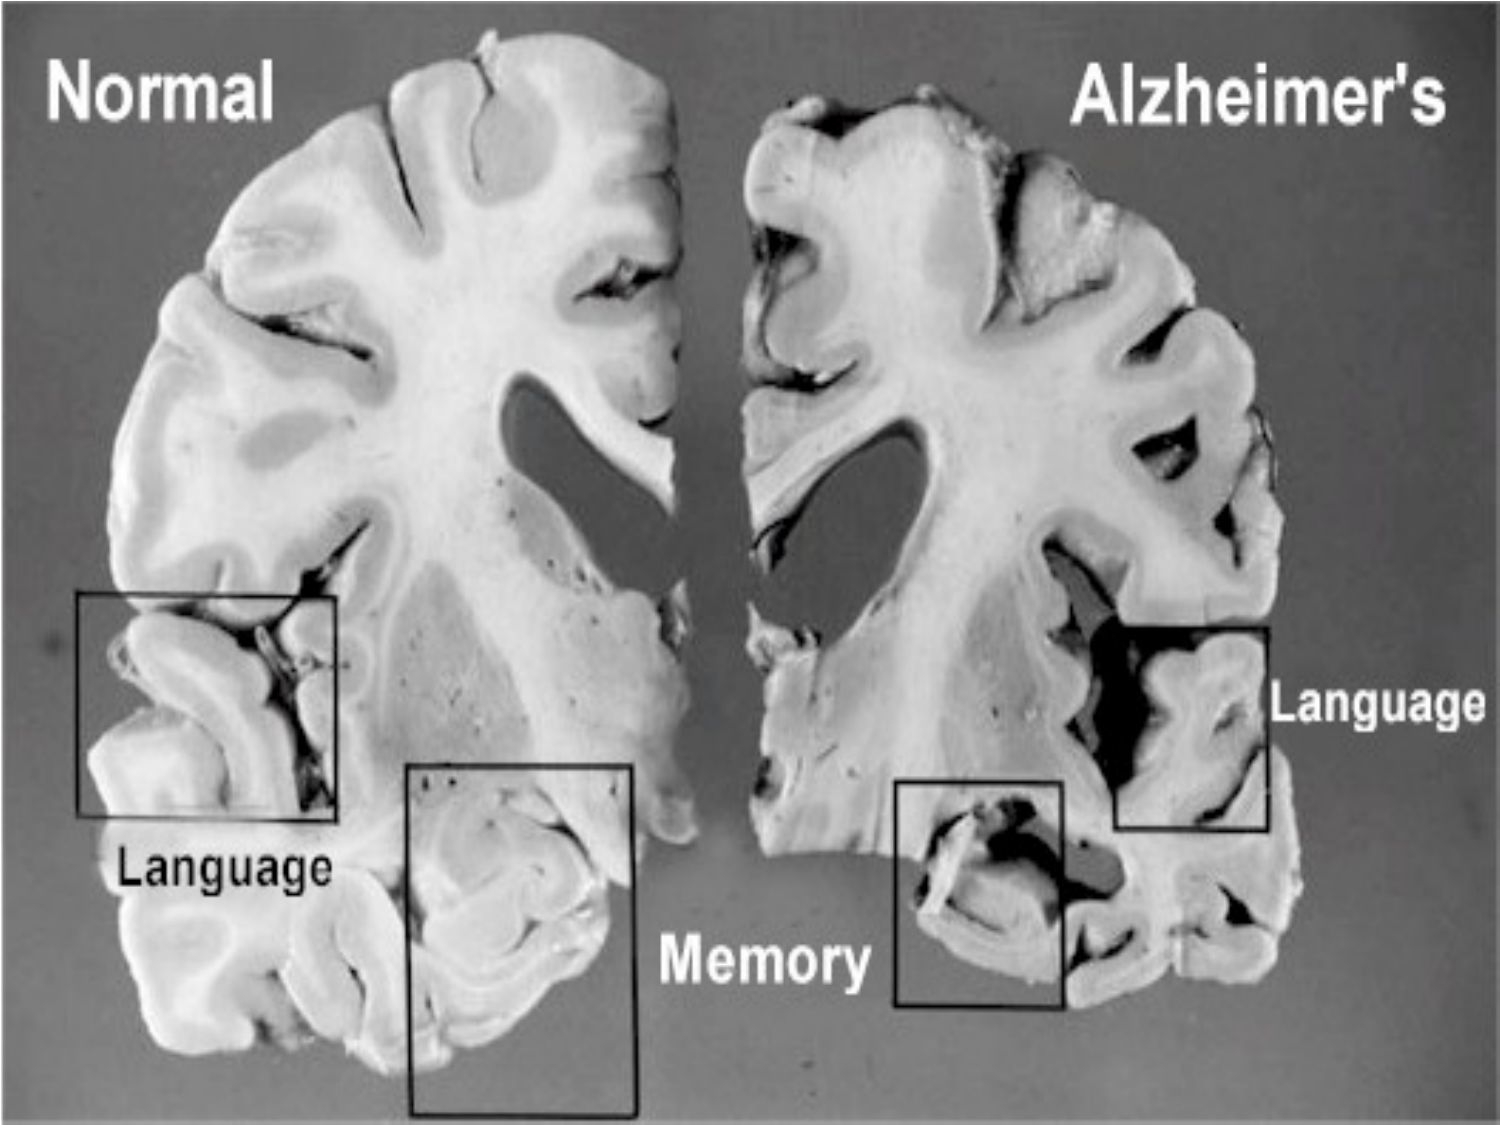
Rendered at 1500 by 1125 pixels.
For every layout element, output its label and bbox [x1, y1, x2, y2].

list [0, 1, 1500, 1125]
